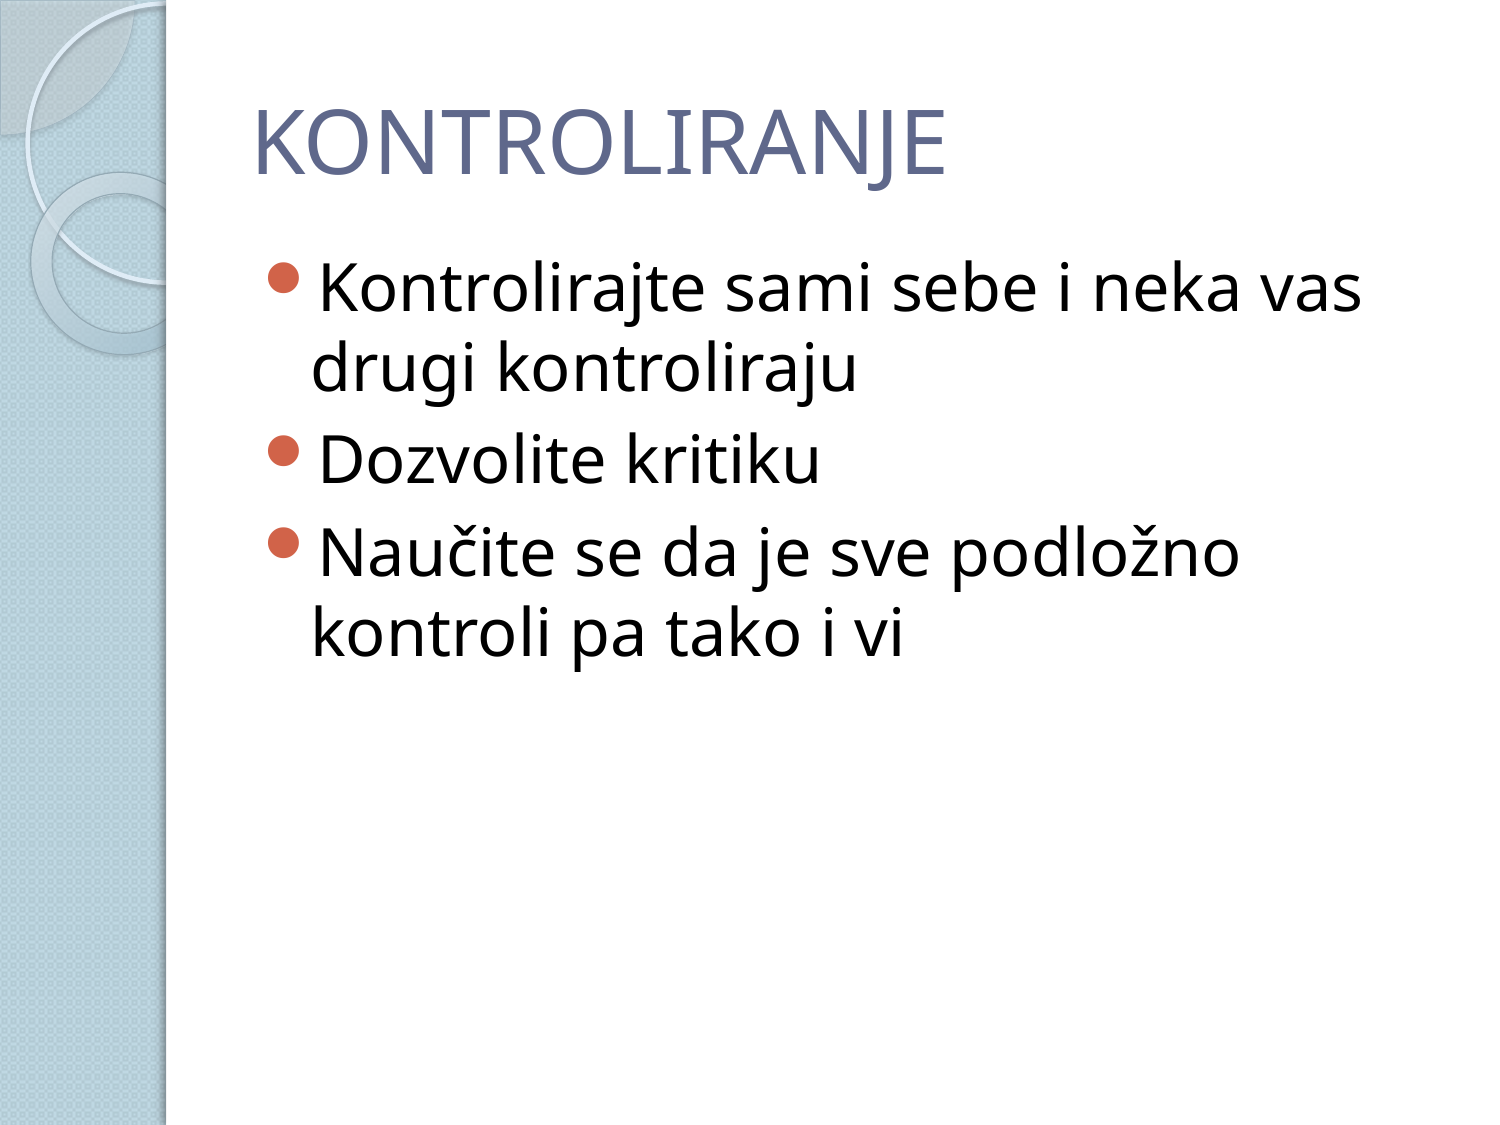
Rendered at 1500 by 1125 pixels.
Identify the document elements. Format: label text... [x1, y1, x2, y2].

list Kontrolirajte sami sebe i neka vas drugi kontroliraju Dozvolite kritiku Naučite se da je sve podložno kontroli pa tako i vi [235, 237, 1466, 1025]
title KONTROLIRANJE [235, 45, 1466, 233]
